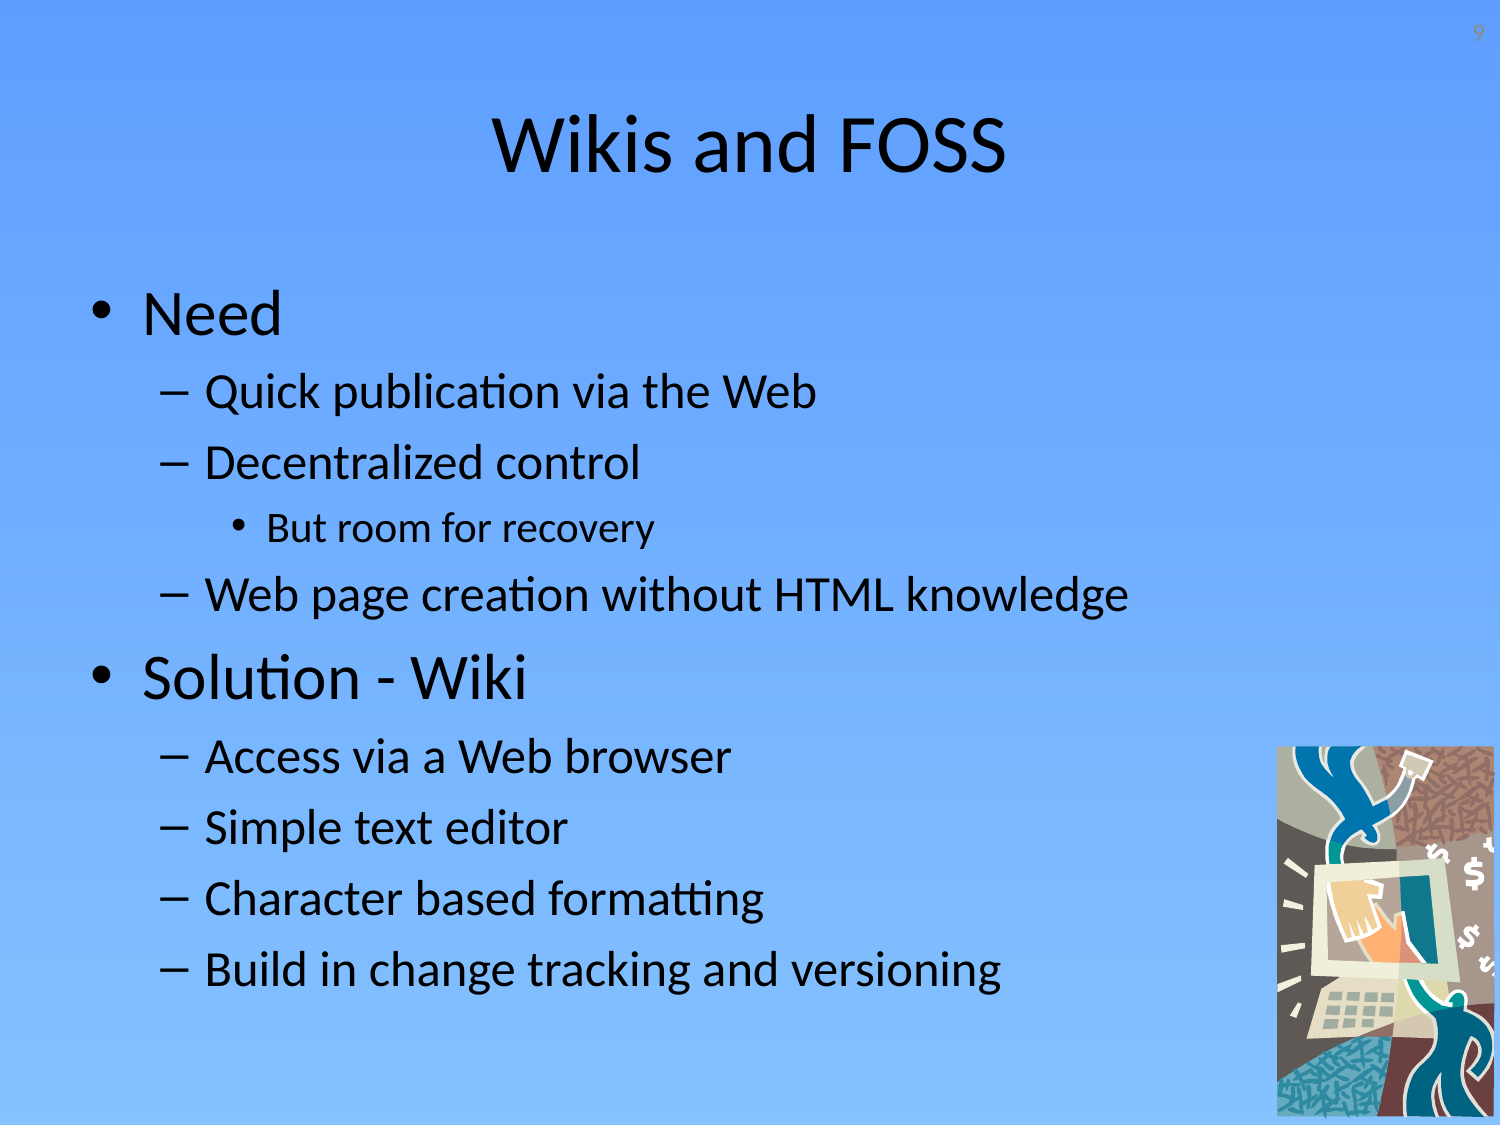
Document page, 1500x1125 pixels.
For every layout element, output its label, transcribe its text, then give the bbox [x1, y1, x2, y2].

picture [1276, 740, 1500, 1124]
list Need Quick publication via the Web Decentralized control But room for recovery Web page creation without HTML knowledge Solution - Wiki Access via a Web browser Simple text editor Character based formatting Build in change tracking and versioning [74, 262, 1426, 1006]
title Wikis and FOSS [74, 44, 1426, 233]
slide_number 9 [1400, 0, 1500, 63]
